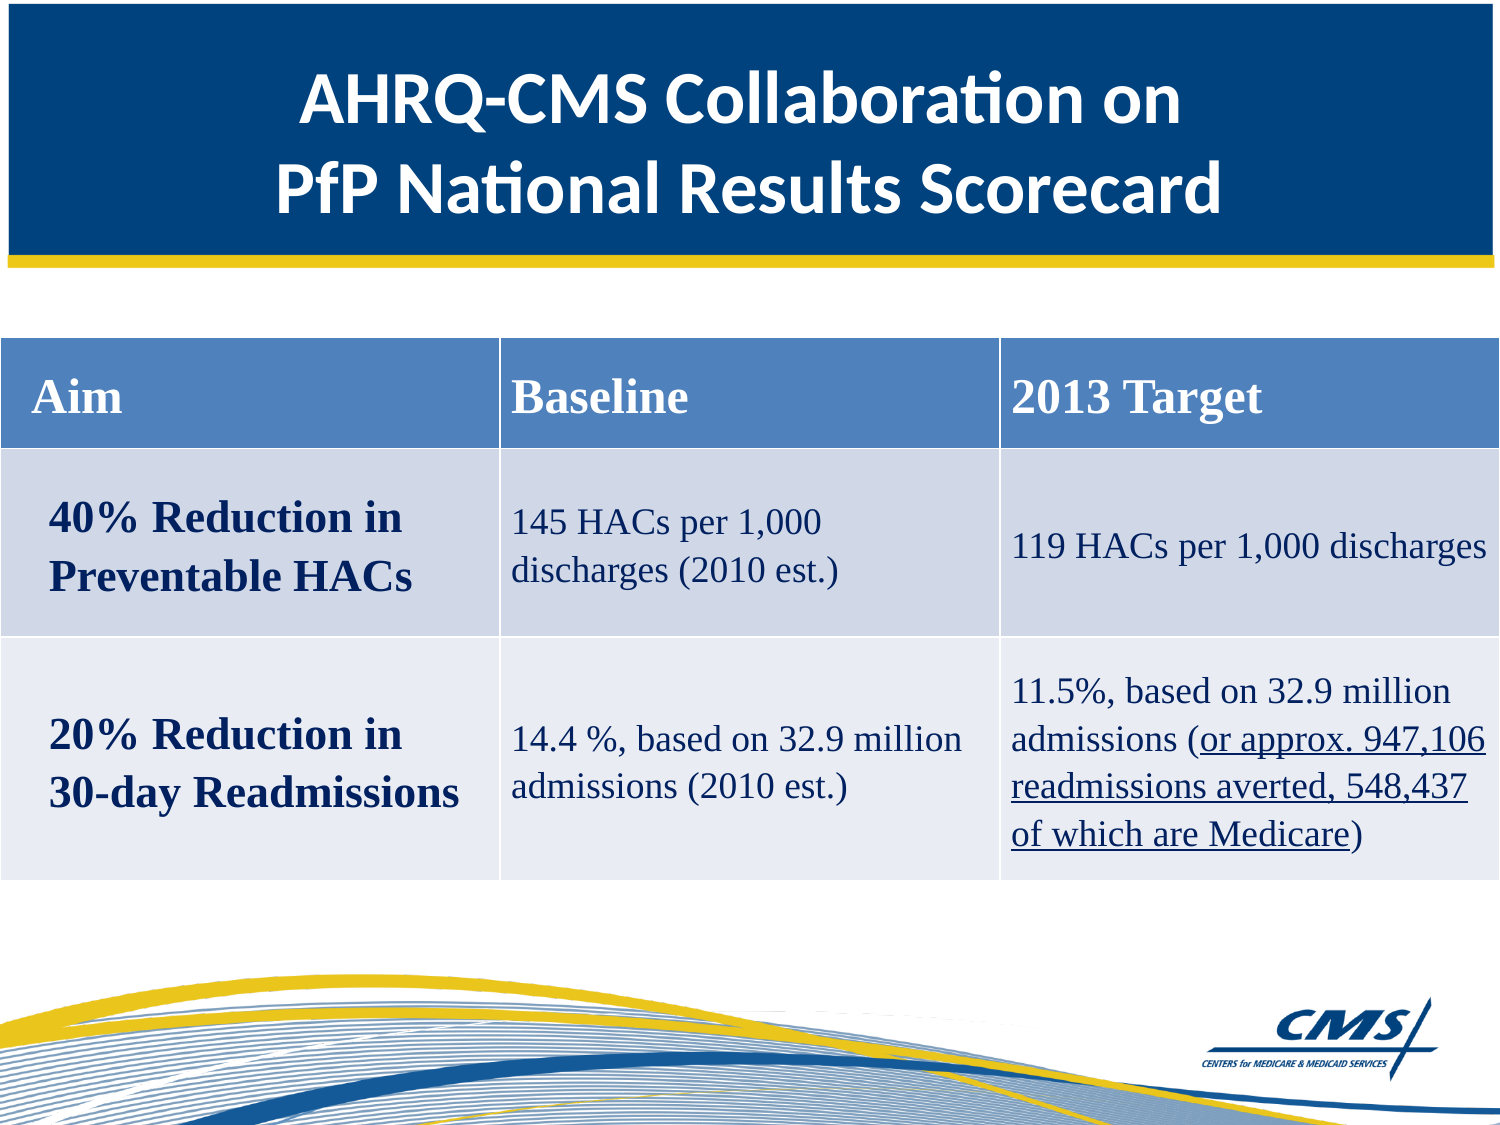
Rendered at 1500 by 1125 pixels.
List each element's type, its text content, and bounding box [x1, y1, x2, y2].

table_header Aim [1, 338, 499, 448]
table_cell 20% Reduction in 30-day Readmissions [1, 638, 499, 880]
title AHRQ-CMS Collaboration on PfP National Results Scorecard [0, 44, 1500, 233]
table_header Baseline [501, 338, 999, 448]
picture [0, 882, 1500, 1125]
picture [0, 0, 1500, 44]
table_cell 14.4 %, based on 32.9 million admissions (2010 est.) [501, 638, 999, 880]
picture [0, 233, 1500, 337]
table_cell 40% Reduction in Preventable HACs [1, 449, 499, 636]
table_header 2013 Target [1001, 338, 1499, 448]
table_cell 145 HACs per 1,000 discharges (2010 est.) [501, 449, 999, 636]
table_cell 11.5%, based on 32.9 million admissions (or approx. 947,106 readmissions averted, 548,437 of which are Medicare) [1001, 638, 1499, 880]
table_cell 119 HACs per 1,000 discharges [1001, 449, 1499, 636]
